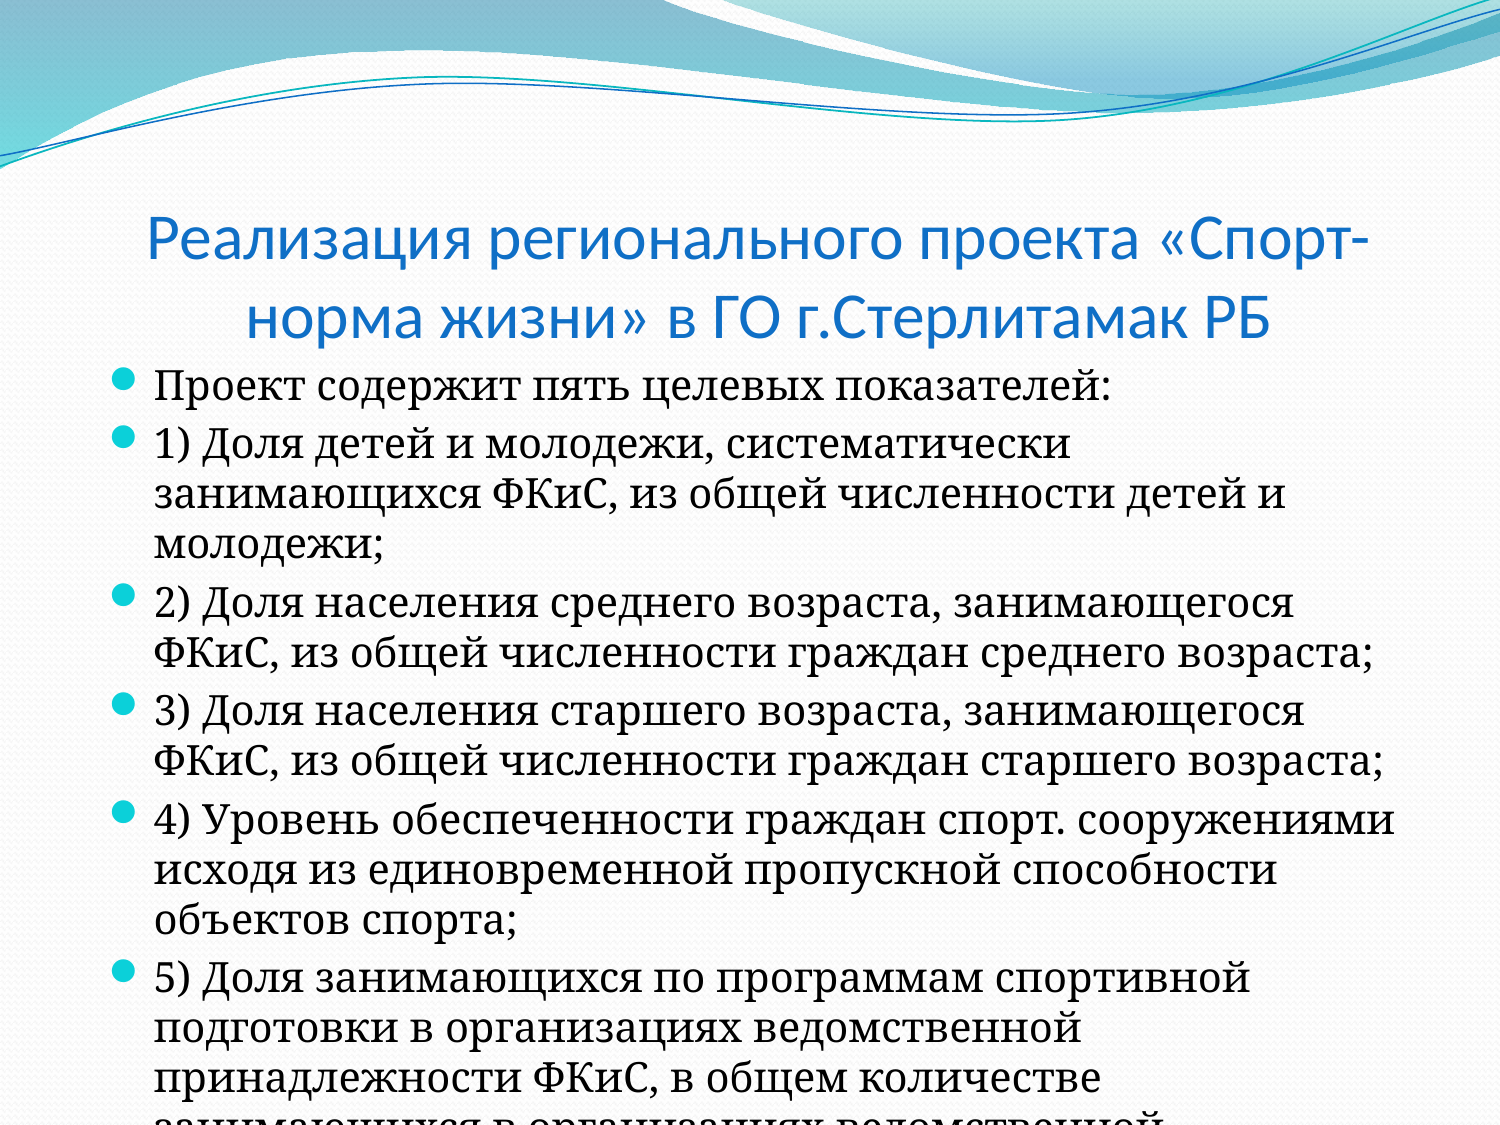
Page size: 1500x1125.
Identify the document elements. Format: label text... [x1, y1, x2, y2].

list Проект содержит пять целевых показателей: 1) Доля детей и молодежи, систематически занимающихся ФКиС, из общей численности детей и молодежи; 2) Доля населения среднего возраста, занимающегося ФКиС, из общей численности граждан среднего возраста; 3) Доля населения старшего возраста, занимающегося ФКиС, из общей численности граждан старшего возраста; 4) Уровень обеспеченности граждан спорт. сооружениями исходя из единовременной пропускной способности объектов спорта; 5) Доля занимающихся по программам спортивной подготовки в организациях ведомственной принадлежности ФКиС, в общем количестве занимающихся в организациях ведомственной принадлежности ФКиС. [93, 351, 1425, 1079]
title Реализация регионального проекта «Спорт-норма жизни» в ГО г.Стерлитамак РБ [93, 23, 1425, 351]
